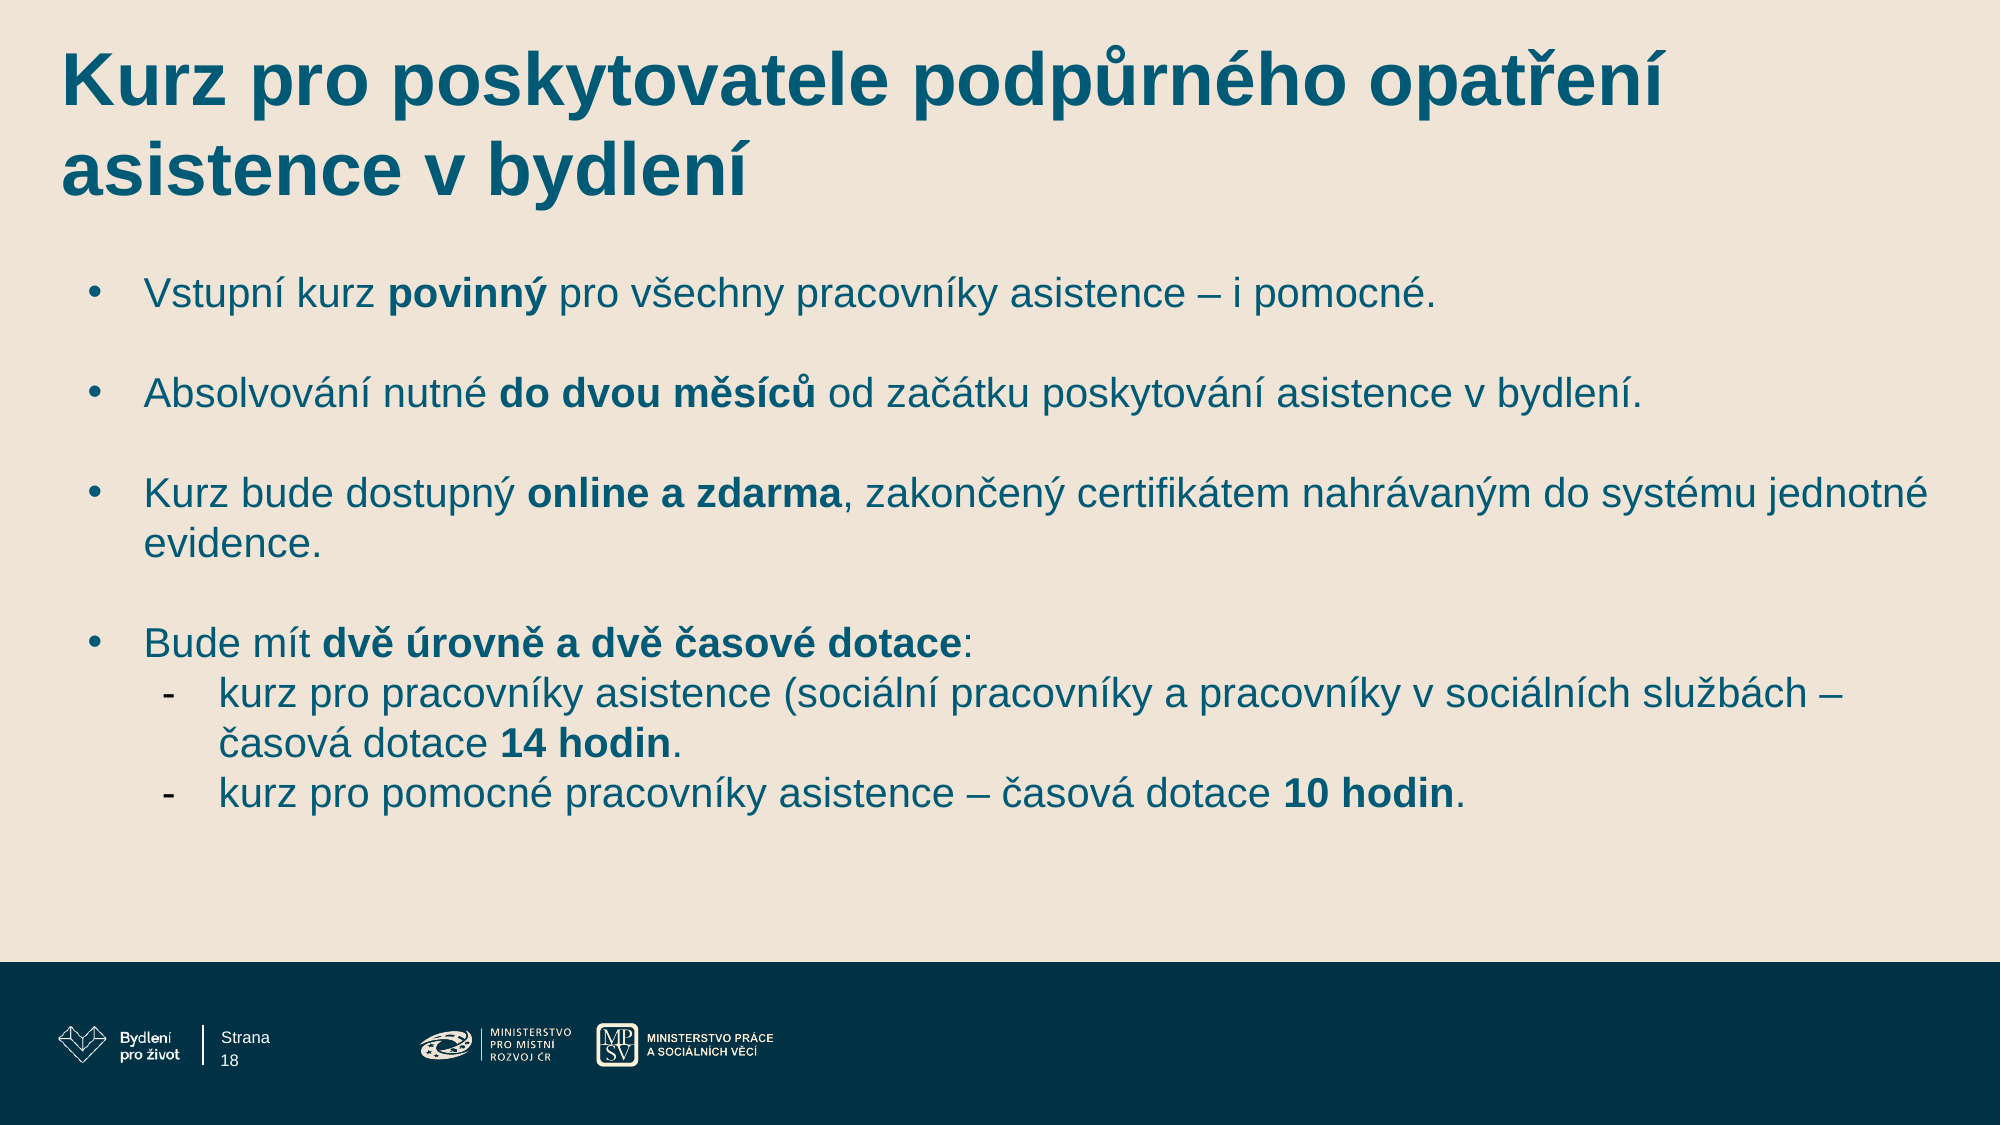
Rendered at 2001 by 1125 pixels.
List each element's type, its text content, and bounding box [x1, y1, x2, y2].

text_box [0, 962, 2000, 1125]
picture [425, 1032, 472, 1055]
picture [422, 1042, 458, 1059]
picture [121, 1032, 131, 1042]
text_box Vstupní kurz povinný pro všechny pracovníky asistence – i pomocné. Absolvování nutné do dvou měsíců od začátku poskytování asistence v bydlení. Kurz bude dostupný online a zdarma, zakončený certifikátem nahrávaným do systému jednotné evidence. Bude mít dvě úrovně a dvě časové dotace: kurz pro pracovníky asistence (sociální pracovníky a pracovníky v sociálních službách – časová dotace 14 hodin. kurz pro pomocné pracovníky asistence – časová dotace 10 hodin. [58, 258, 1973, 824]
text_box 18 [204, 1041, 254, 1078]
picture [648, 1035, 658, 1041]
picture [121, 1052, 126, 1062]
text_box Kurz pro poskytovatele podpůrného opatření asistence v bydlení [46, 22, 1767, 218]
text_box Strana [206, 1019, 340, 1054]
picture [597, 1024, 638, 1066]
picture [148, 1049, 157, 1059]
